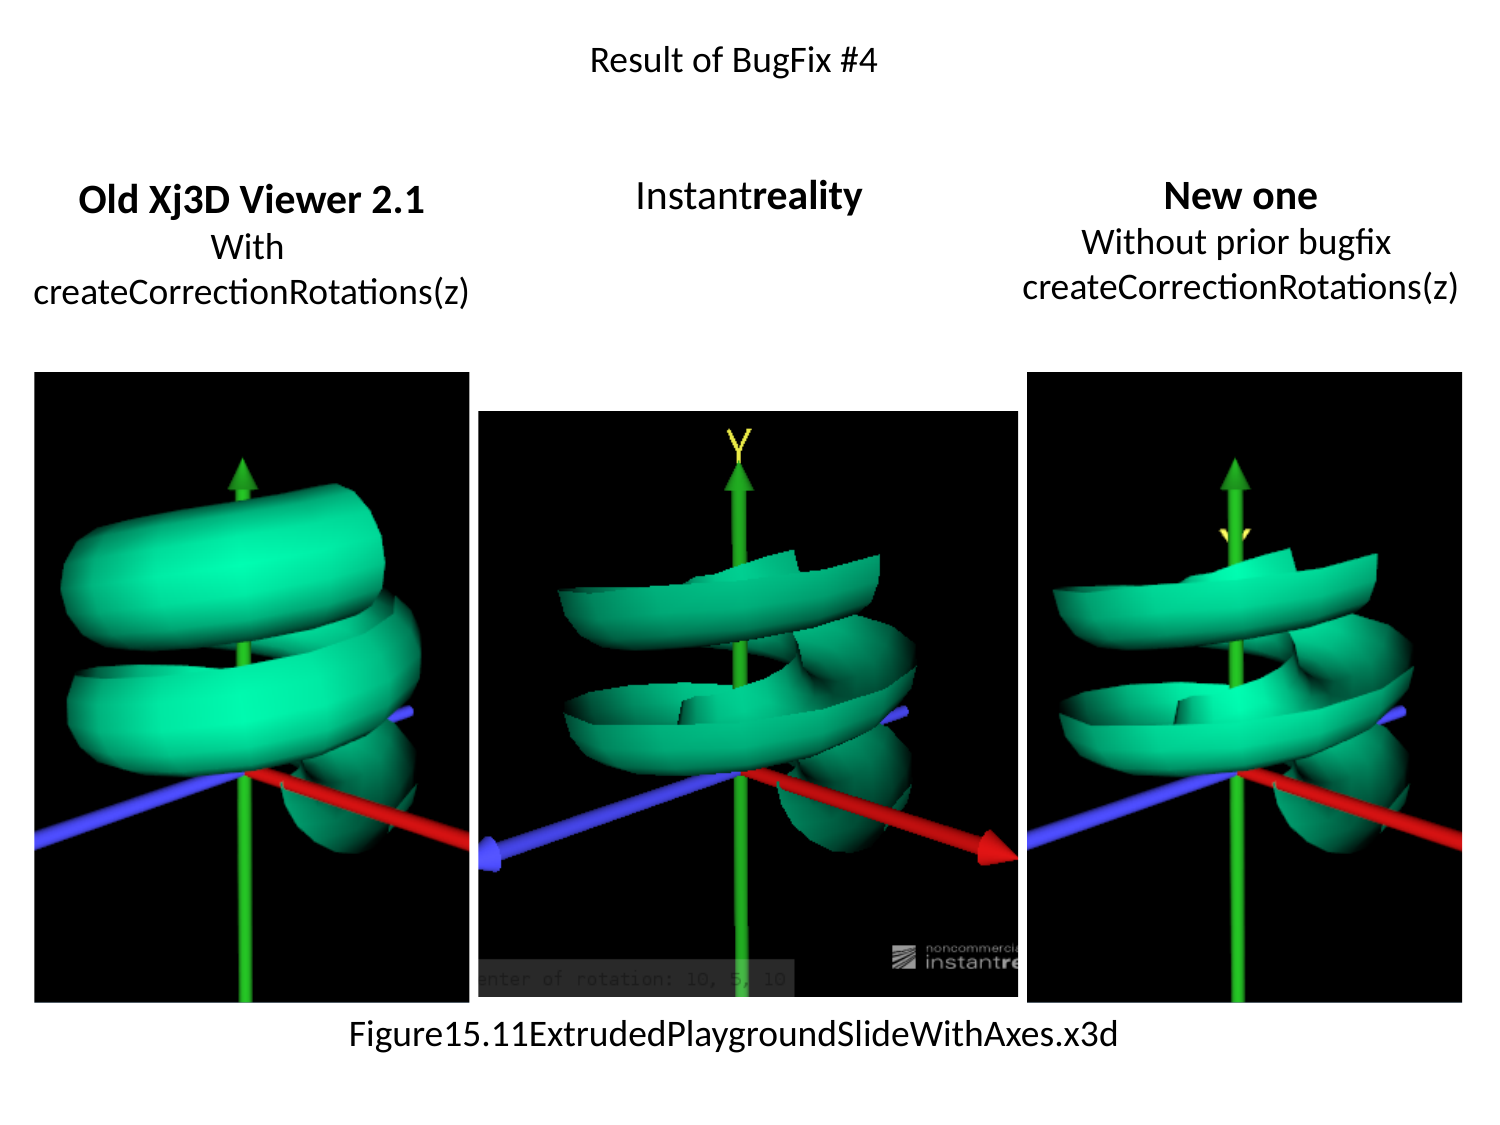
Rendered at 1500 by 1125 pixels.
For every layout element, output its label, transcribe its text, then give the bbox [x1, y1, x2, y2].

picture [34, 372, 470, 1003]
picture [1026, 372, 1463, 1003]
text_box Old Xj3D Viewer 2.1 With createCorrectionRotations(z) [18, 164, 486, 320]
text_box New one Without prior bugfix createCorrectionRotations(z) [1007, 160, 1475, 315]
picture [478, 411, 1019, 997]
text_box Instantreality [620, 160, 878, 226]
text_box Figure15.11ExtrudedPlaygroundSlideWithAxes.x3d [247, 1001, 1221, 1061]
text_box Result of BugFix #4 [575, 27, 894, 88]
